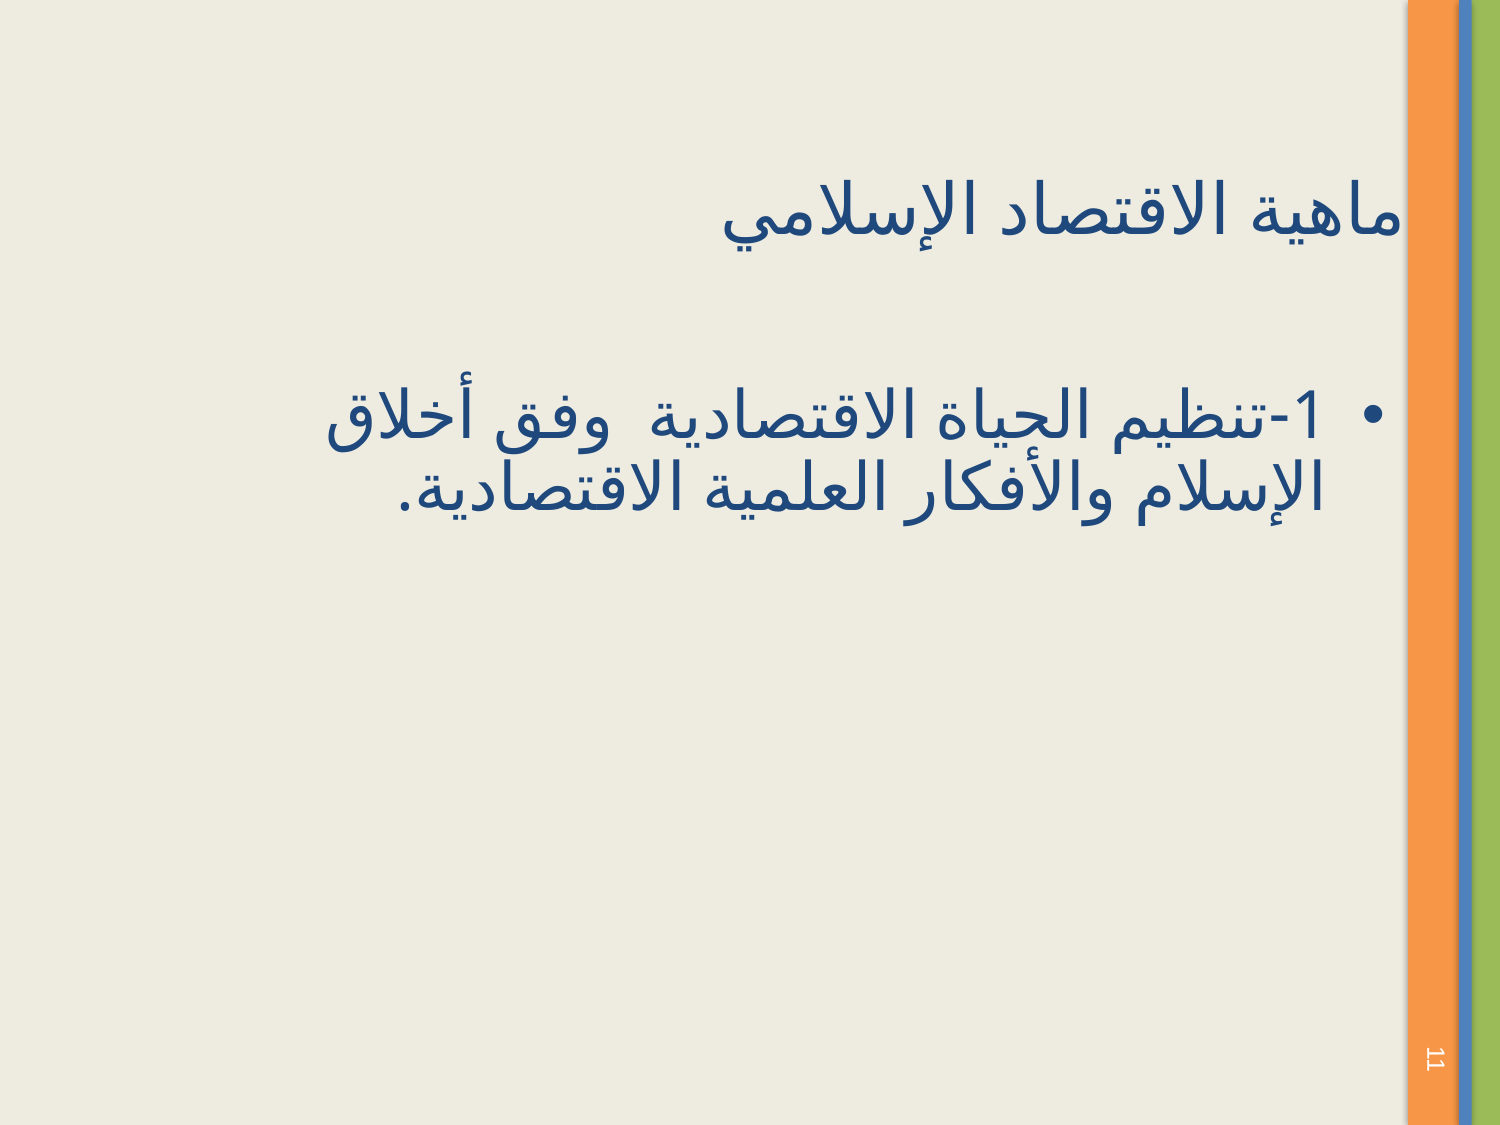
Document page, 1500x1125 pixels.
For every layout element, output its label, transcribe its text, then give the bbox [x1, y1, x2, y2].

title ماهية الاقتصاد الإسلامي [70, 154, 1421, 343]
slide_number 11 [1407, 928, 1468, 1088]
list 1-تنظيم الحياة الاقتصادية وفق أخلاق الإسلام والأفكار العلمية الاقتصادية. [162, 373, 1400, 671]
